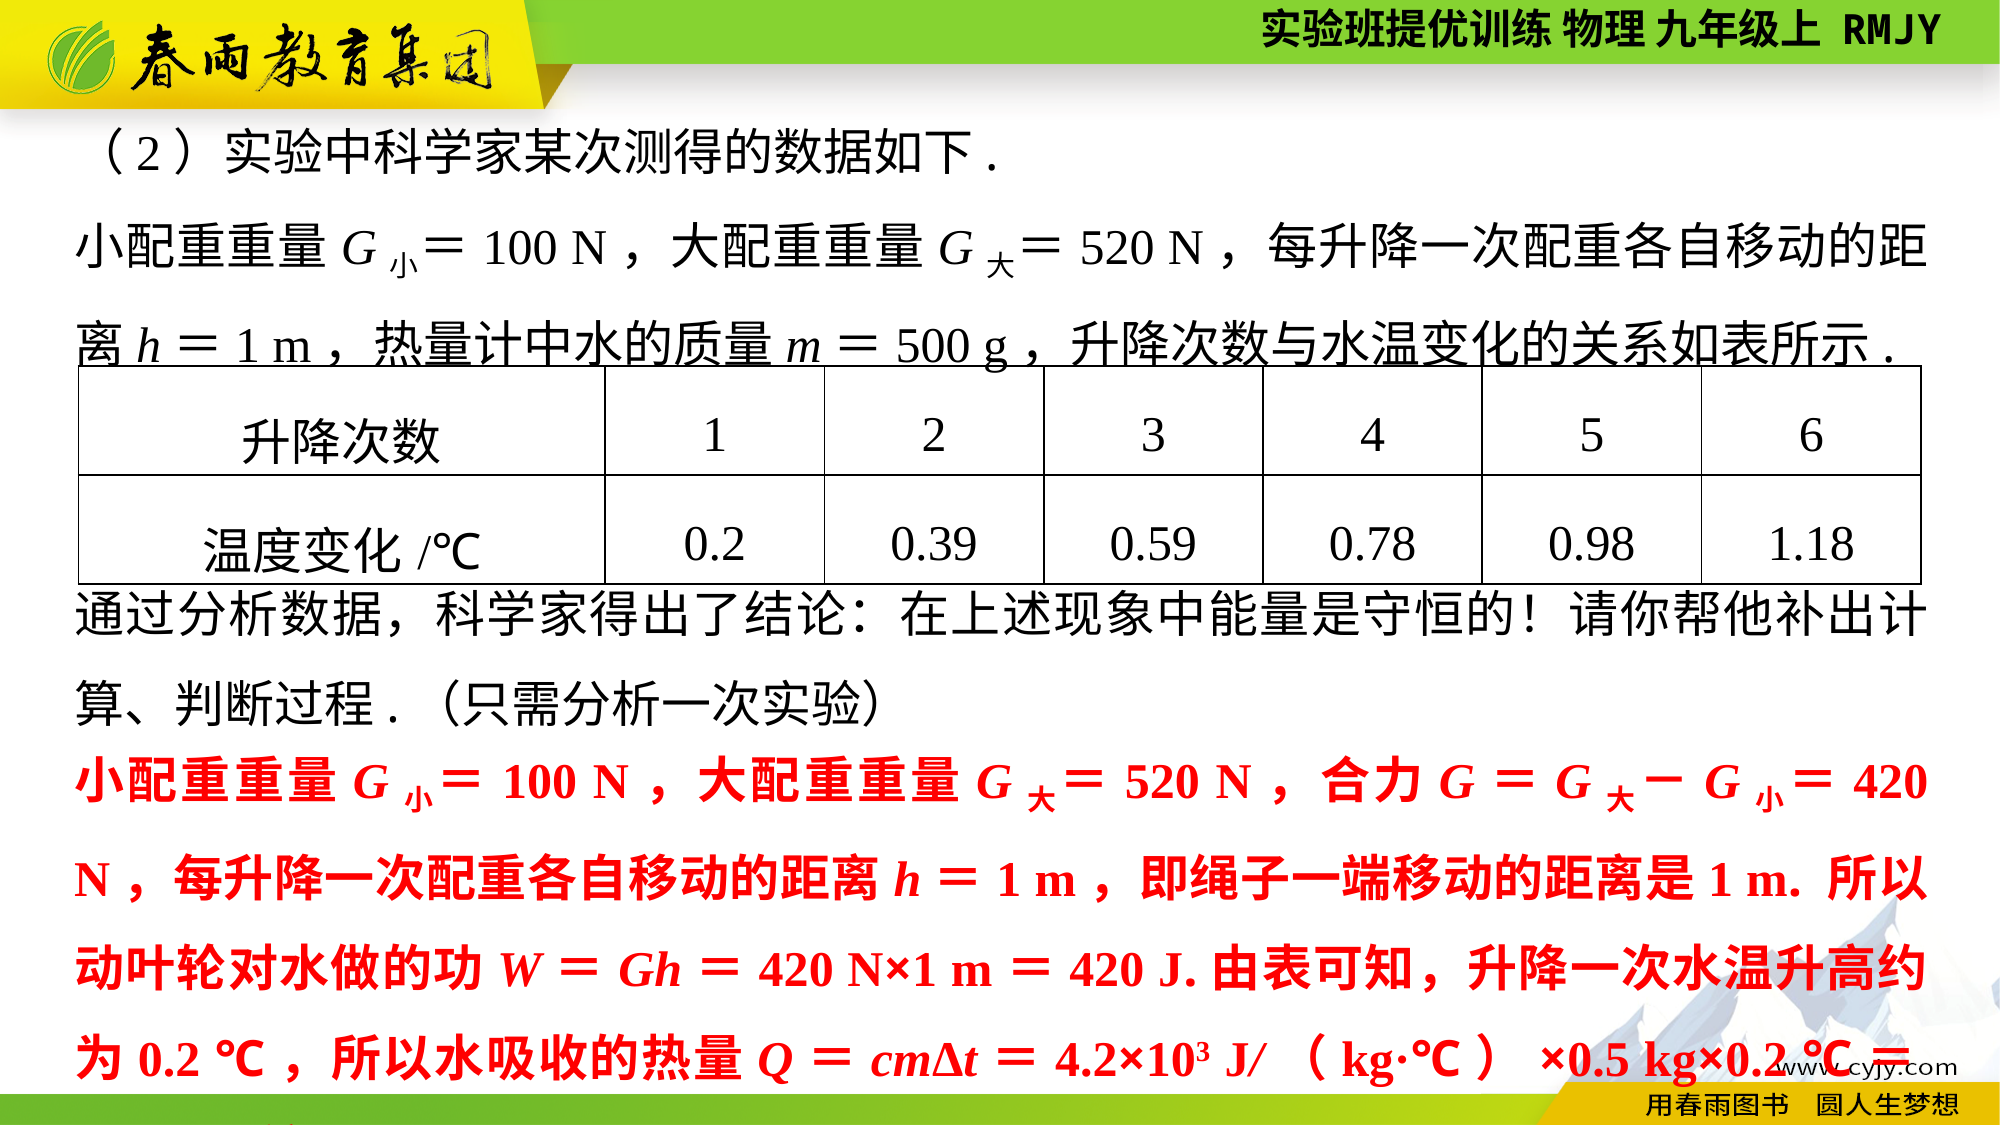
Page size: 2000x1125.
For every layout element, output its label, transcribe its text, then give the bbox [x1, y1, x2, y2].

table_header 2 [825, 367, 1043, 474]
table_cell 0.59 [1045, 476, 1262, 583]
table_header 升降次数 [79, 367, 604, 474]
table_cell 0.39 [825, 476, 1043, 583]
table_cell 0.78 [1264, 476, 1481, 583]
table_header 4 [1264, 367, 1481, 474]
table_header 1 [606, 367, 824, 474]
table_cell 温度变化/℃ [79, 476, 604, 583]
table_cell 0.98 [1483, 476, 1701, 583]
table_header 6 [1702, 367, 1920, 474]
table_header 5 [1483, 367, 1701, 474]
list （2）实验中科学家某次测得的数据如下. 小配重重量G小＝100 N，大配重重量G大＝520 N，每升降一次配重各自移动的距离h＝1 m，热量计中水的质量m＝500 g，升降次数与水温变化的关系如表所示. 通过分析数据，科学家得出了结论：在上述现象中能量是守恒的！请你帮他补出计算、判断过程.（只需分析一次实验） [59, 82, 1944, 706]
table_cell 1.18 [1702, 476, 1920, 583]
table_header 3 [1045, 367, 1262, 474]
table_cell 0.2 [606, 476, 824, 583]
text_box 小配重重量G小＝100 N，大配重重量G大＝520 N，合力G＝G大－G小＝420 N，每升降一次配重各自移动的距离h＝1 m，即绳子一端移动的距离是1 m. 所以动叶轮对水做的功W＝Gh＝420 N×1 m＝420 J.由表可知，升降一次水温升高约为0.2 ℃，所以水吸收的热量Q＝cmΔt＝4.2×103 J/（kg·℃）×0.5 kg×0.2 ℃＝420 J，所以W＝Q. [59, 706, 1944, 1125]
picture [0, 0, 2000, 1125]
